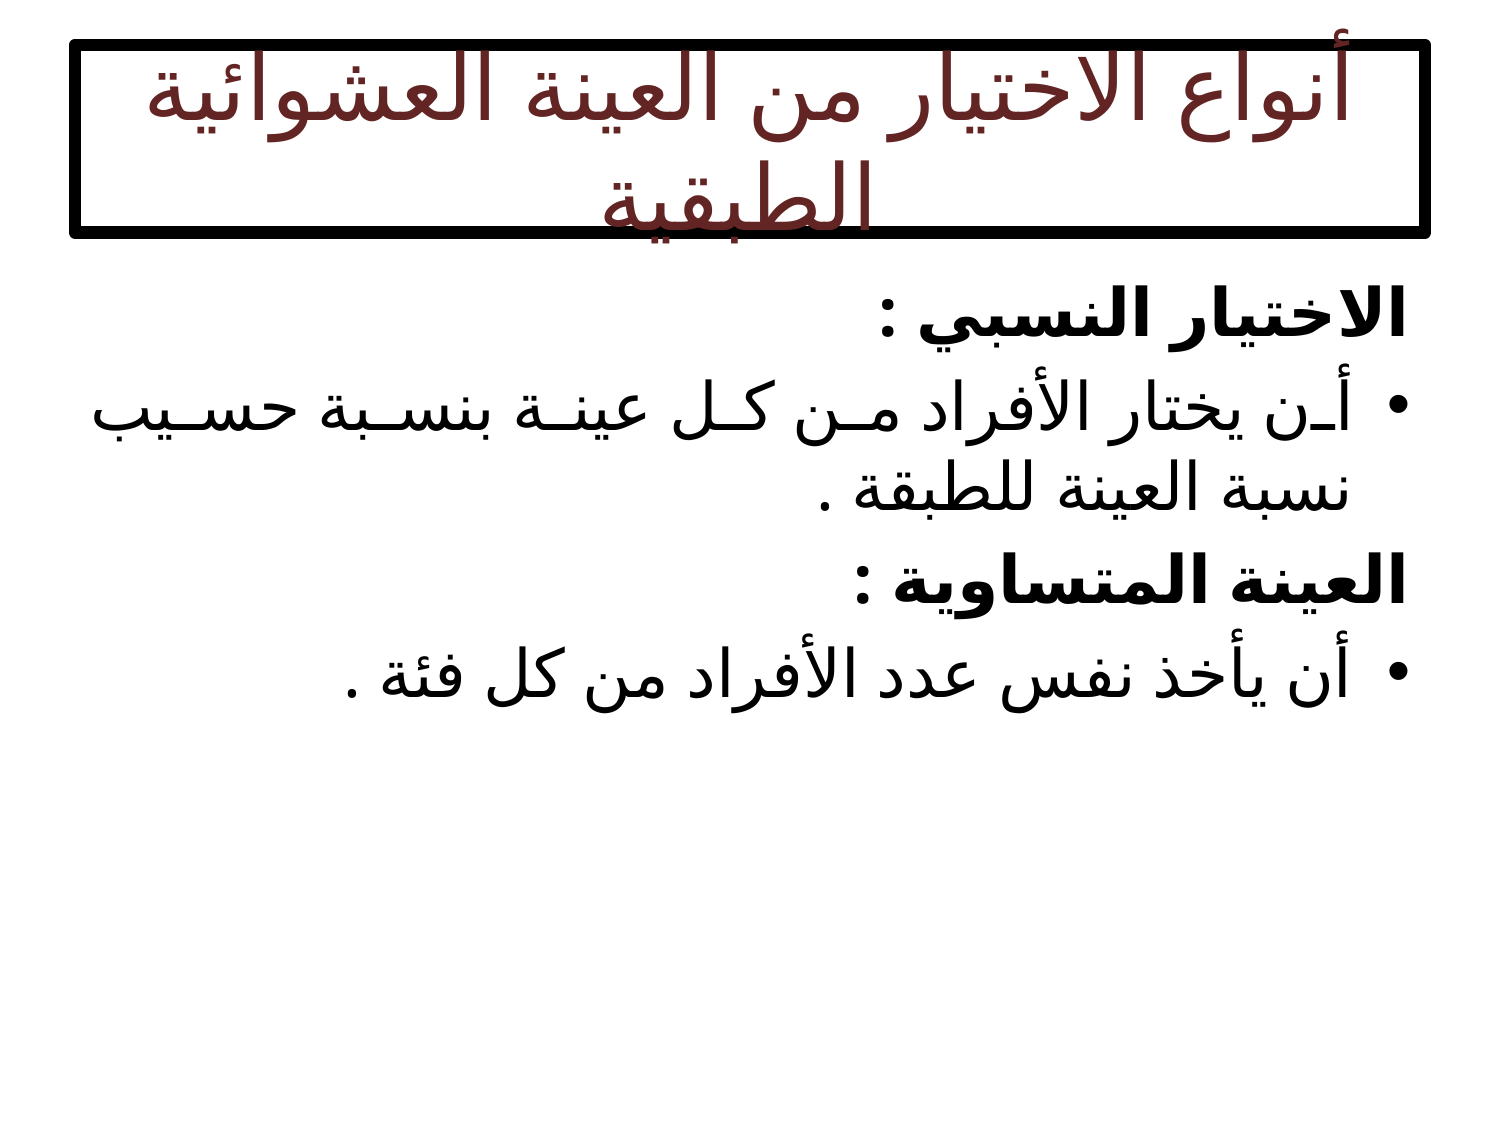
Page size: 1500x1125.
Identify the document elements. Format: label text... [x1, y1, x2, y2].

list الاختيار النسبي : أن يختار الأفراد من كل عينة بنسبة حسيب نسبة العينة للطبقة . العينة المتساوية : أن يأخذ نفس عدد الأفراد من كل فئة . [75, 262, 1425, 1005]
title أنواع الاختيار من العينة العشوائية الطبقية [75, 45, 1425, 233]
